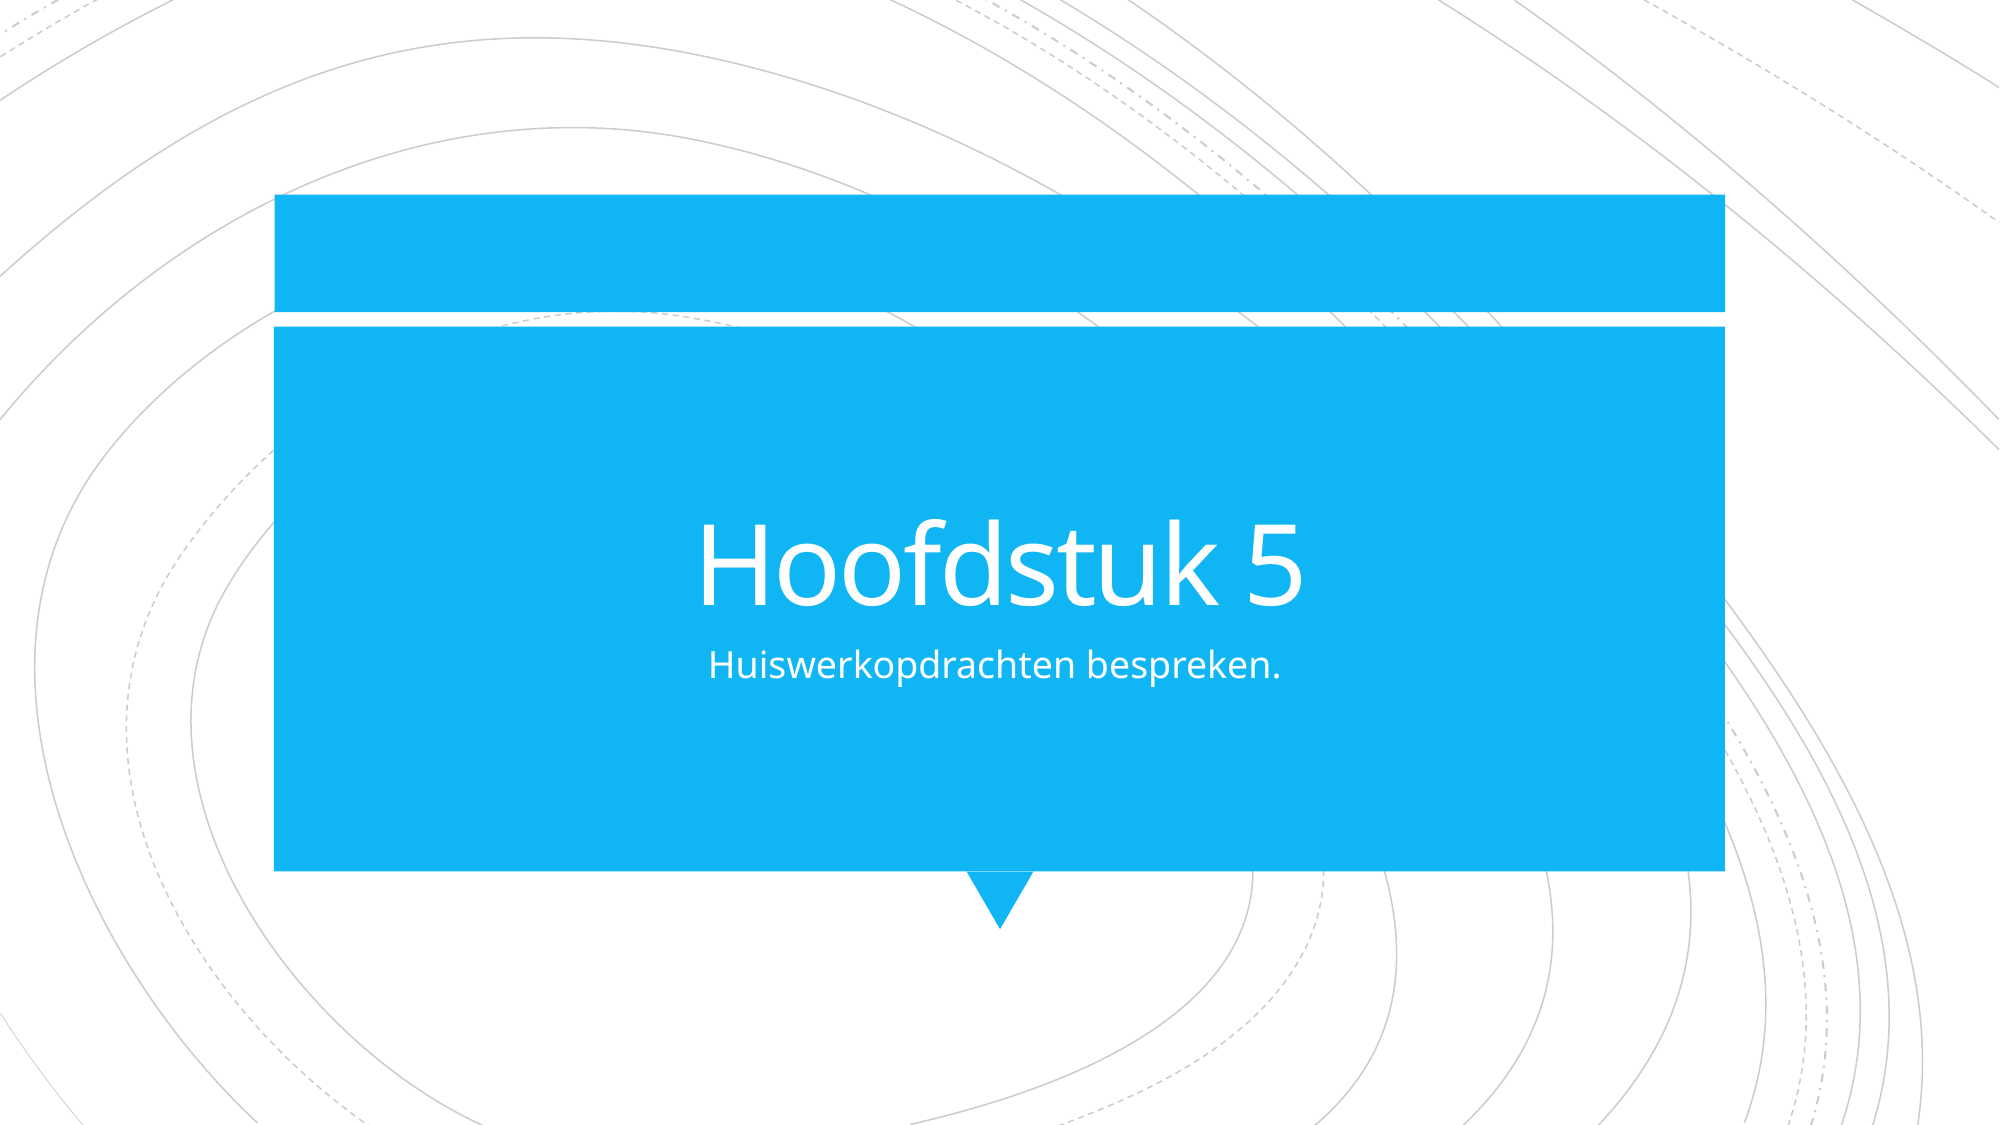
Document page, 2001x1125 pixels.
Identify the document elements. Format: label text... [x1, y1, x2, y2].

title Hoofdstuk 5 [288, 340, 1713, 628]
subtitle Huiswerkopdrachten bespreken. [288, 640, 1712, 858]
